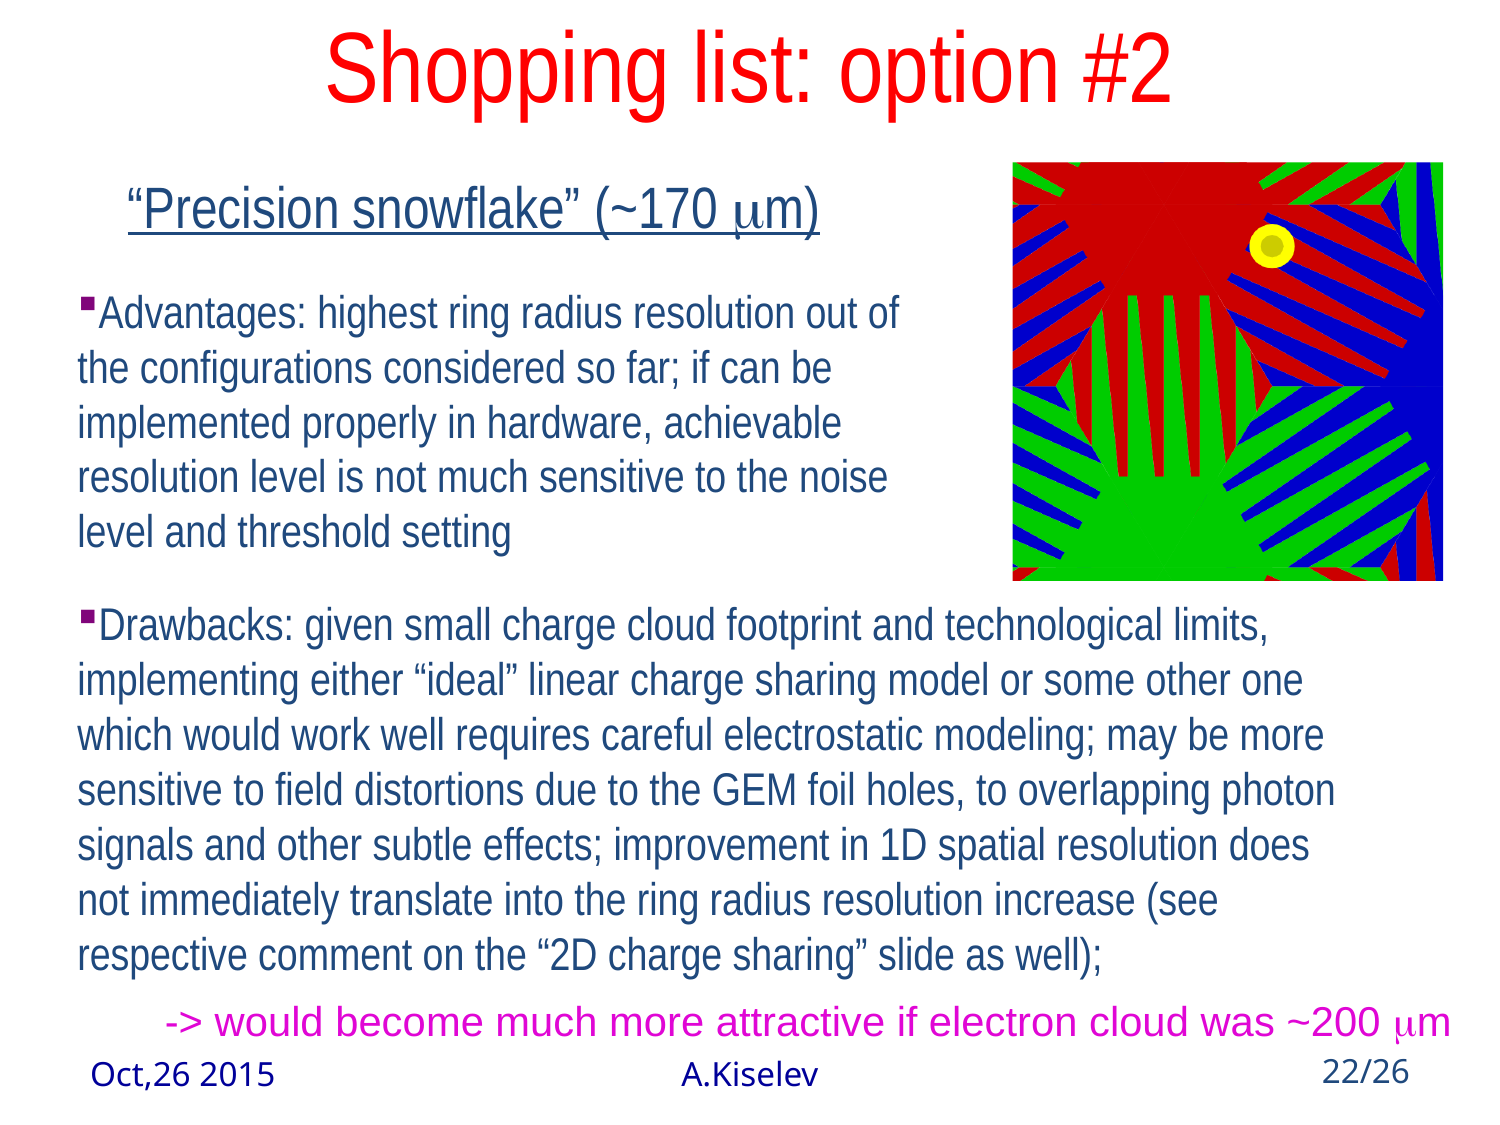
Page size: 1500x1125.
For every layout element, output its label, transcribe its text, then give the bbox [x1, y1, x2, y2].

text_box “Precision snowflake” (~170 mm) [112, 162, 900, 274]
footer A.Kiselev [512, 1053, 988, 1103]
text_box -> would become much more attractive if electron cloud was ~200 mm [150, 987, 1500, 1053]
text_box Advantages: highest ring radius resolution out of the configurations considered so far; if can be implemented properly in hardware, achievable resolution level is not much sensitive to the noise level and threshold setting [62, 274, 938, 575]
picture [1012, 162, 1444, 581]
slide_number 22/26 [1074, 1053, 1425, 1103]
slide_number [75, 1042, 425, 1103]
text_box Drawbacks: given small charge cloud footprint and technological limits, implementing either “ideal” linear charge sharing model or some other one which would work well requires careful electrostatic modeling; may be more sensitive to field distortions due to the GEM foil holes, to overlapping photon signals and other subtle effects; improvement in 1D spatial resolution does not immediately translate into the ring radius resolution increase (see respective comment on the “2D charge sharing” slide as well); [62, 587, 1388, 1000]
title Shopping list: option #2 [0, 0, 1500, 125]
